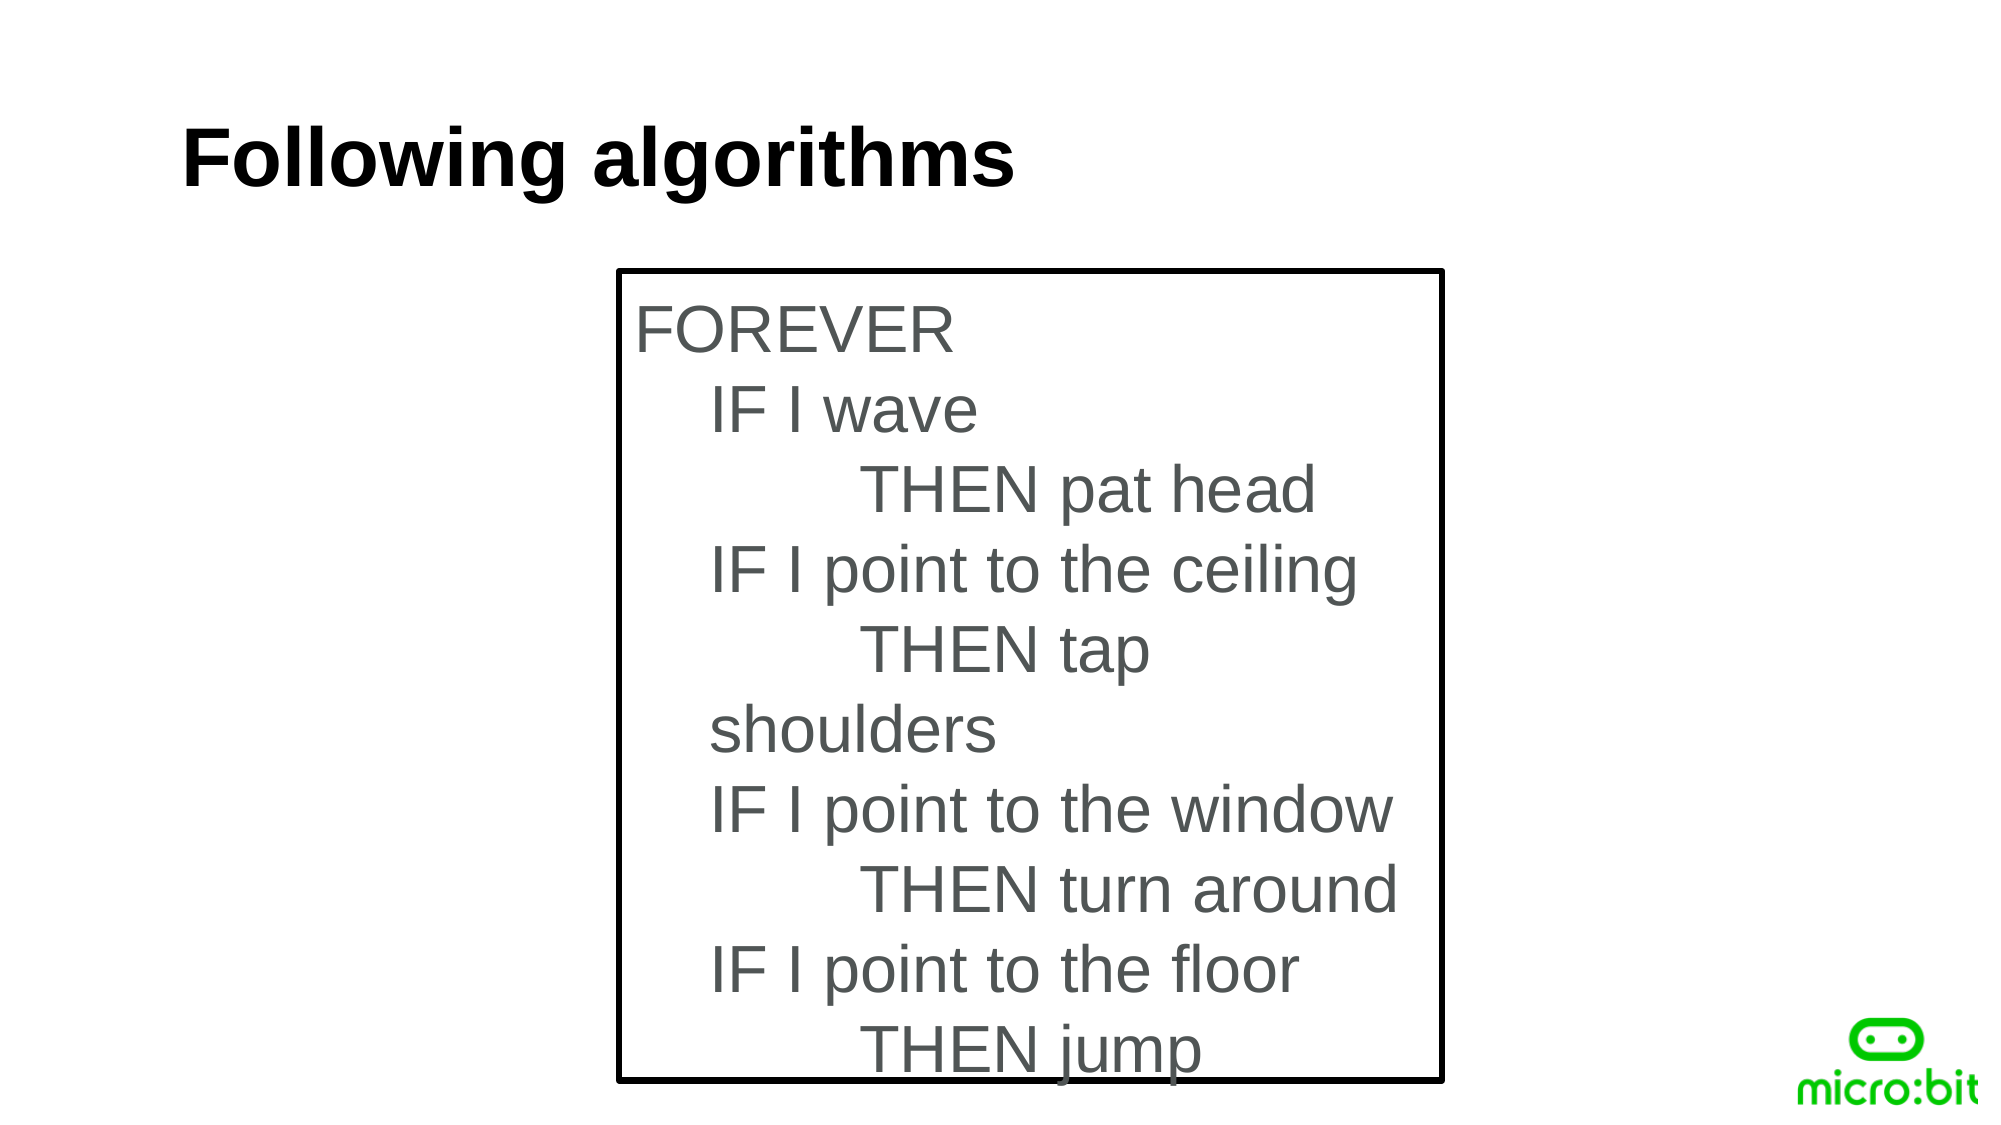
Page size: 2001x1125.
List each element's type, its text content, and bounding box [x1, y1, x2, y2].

picture [1797, 1017, 1978, 1106]
text_box FOREVER IF I wave THEN pat head IF I point to the ceiling THEN tap shoulders IF I point to the window THEN turn around IF I point to the floor THEN jump [619, 271, 1443, 1081]
text_box Following algorithms [166, 10, 1182, 834]
